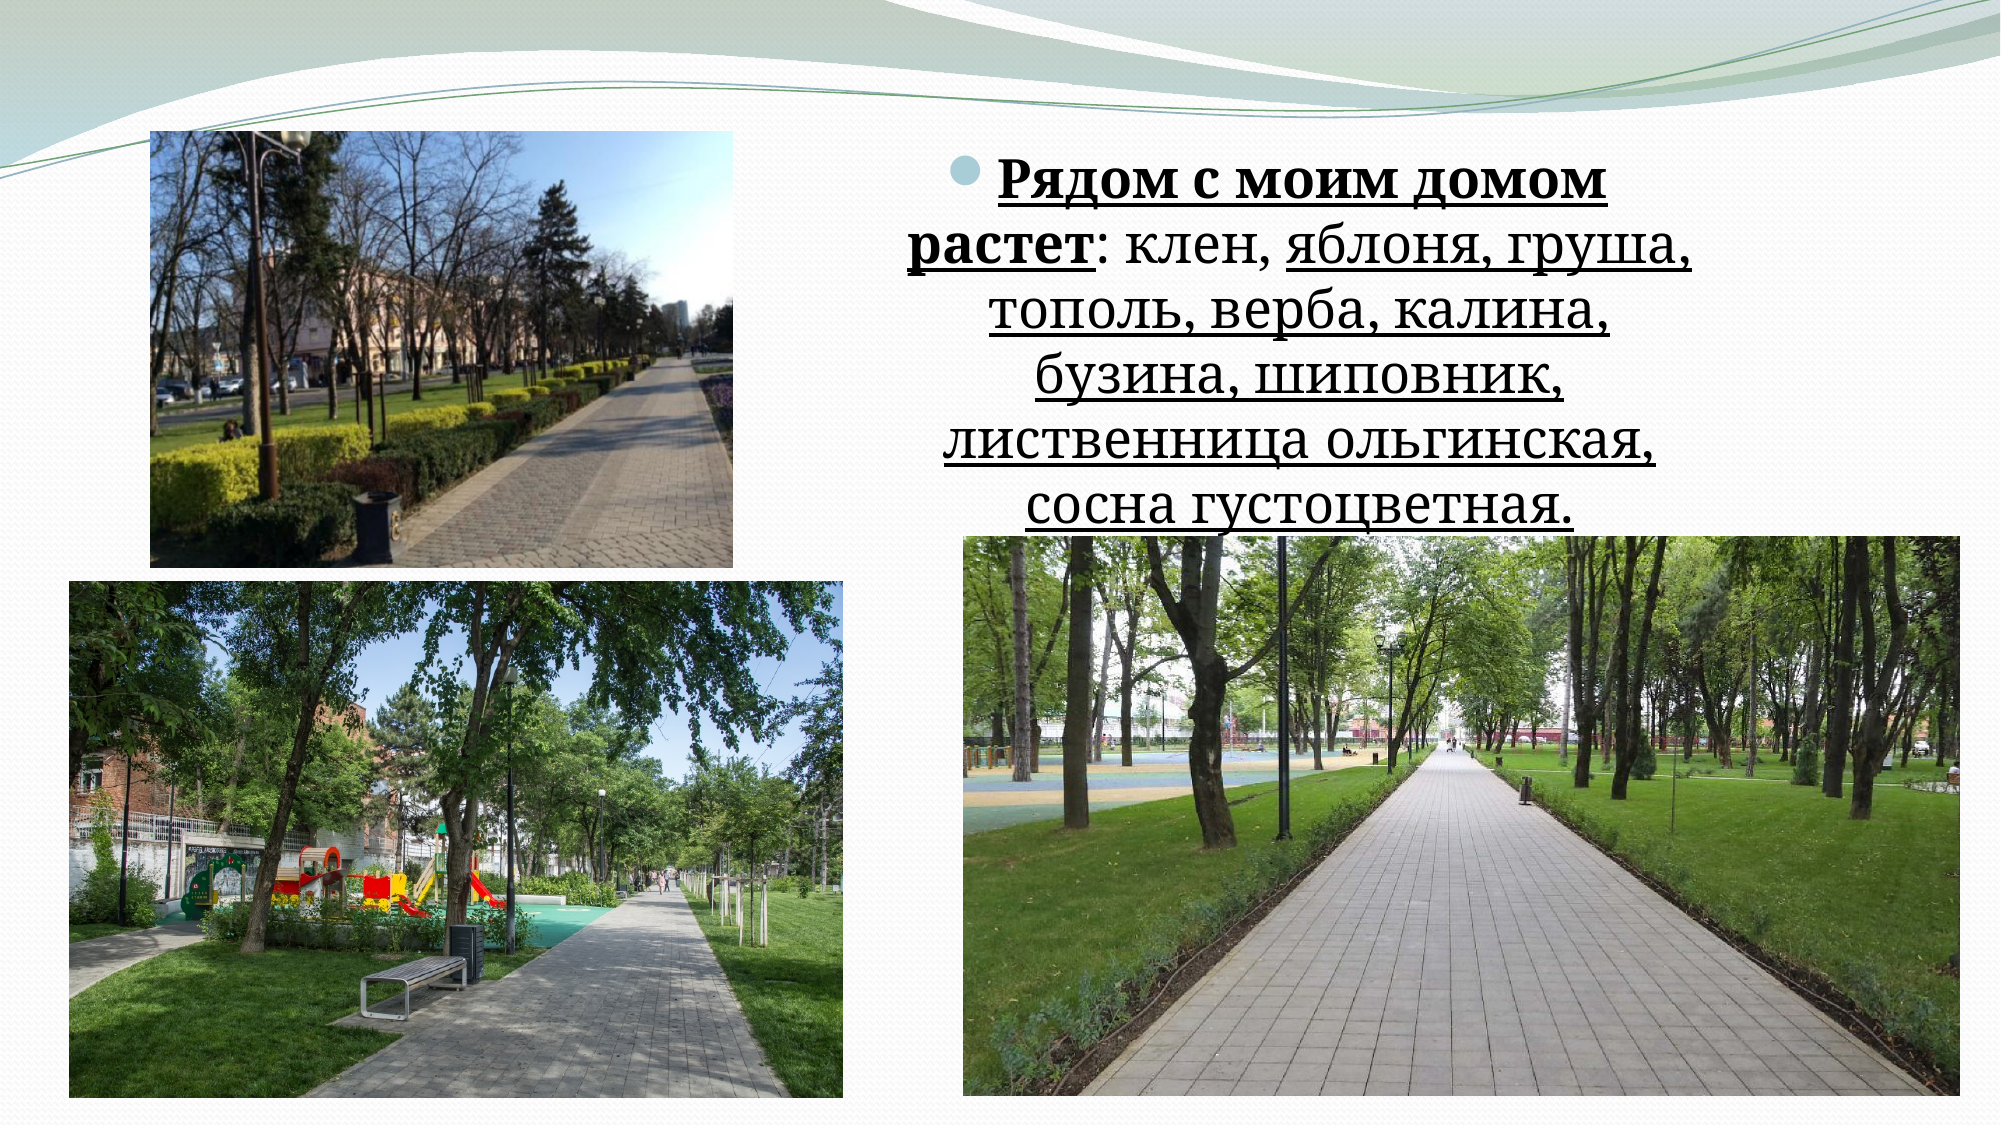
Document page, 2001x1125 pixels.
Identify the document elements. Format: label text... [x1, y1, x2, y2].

picture [963, 536, 1961, 1096]
picture [149, 130, 733, 569]
list Рядом с моим домом растет: клен, яблоня, груша, тополь, верба, калина, бузина, шиповник, лиственница ольгинская, сосна густоцветная. [838, 137, 1716, 1059]
picture [68, 581, 844, 1098]
